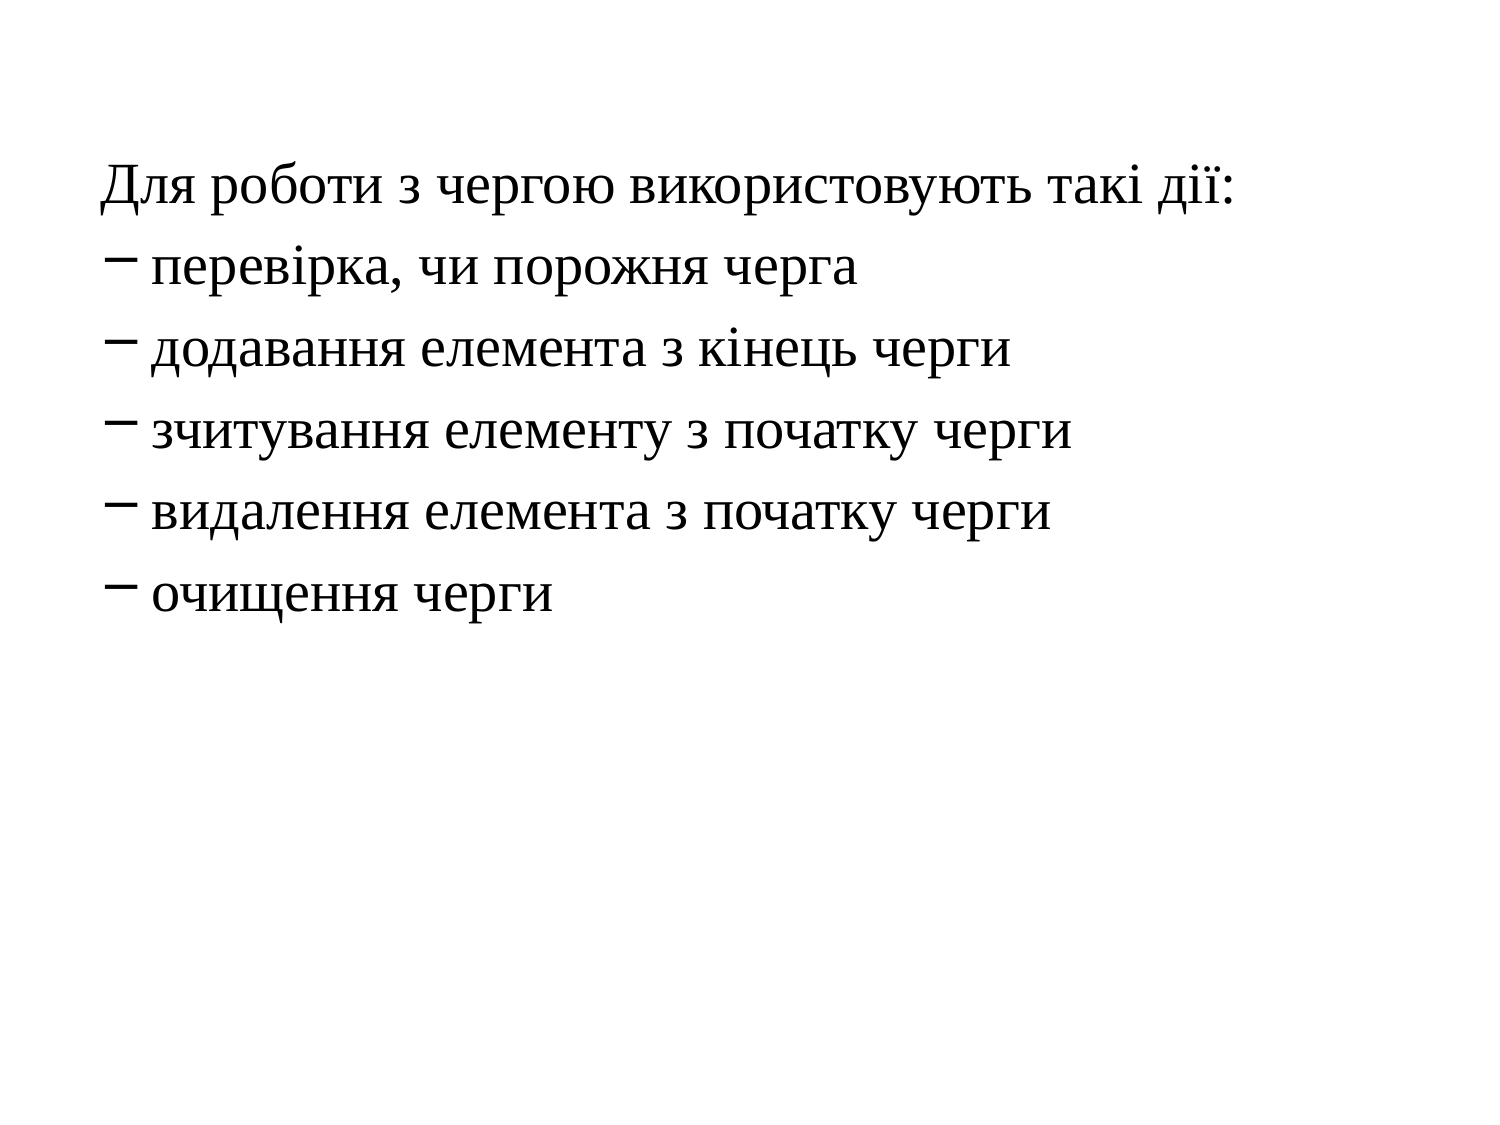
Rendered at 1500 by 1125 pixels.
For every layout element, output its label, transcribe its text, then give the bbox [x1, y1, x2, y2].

list Для роботи з чергою використовують такі дії: перевірка, чи порожня черга додавання елемента з кінець черги зчитування елементу з початку черги видалення елемента з початку черги очищення черги [0, 137, 1475, 1088]
